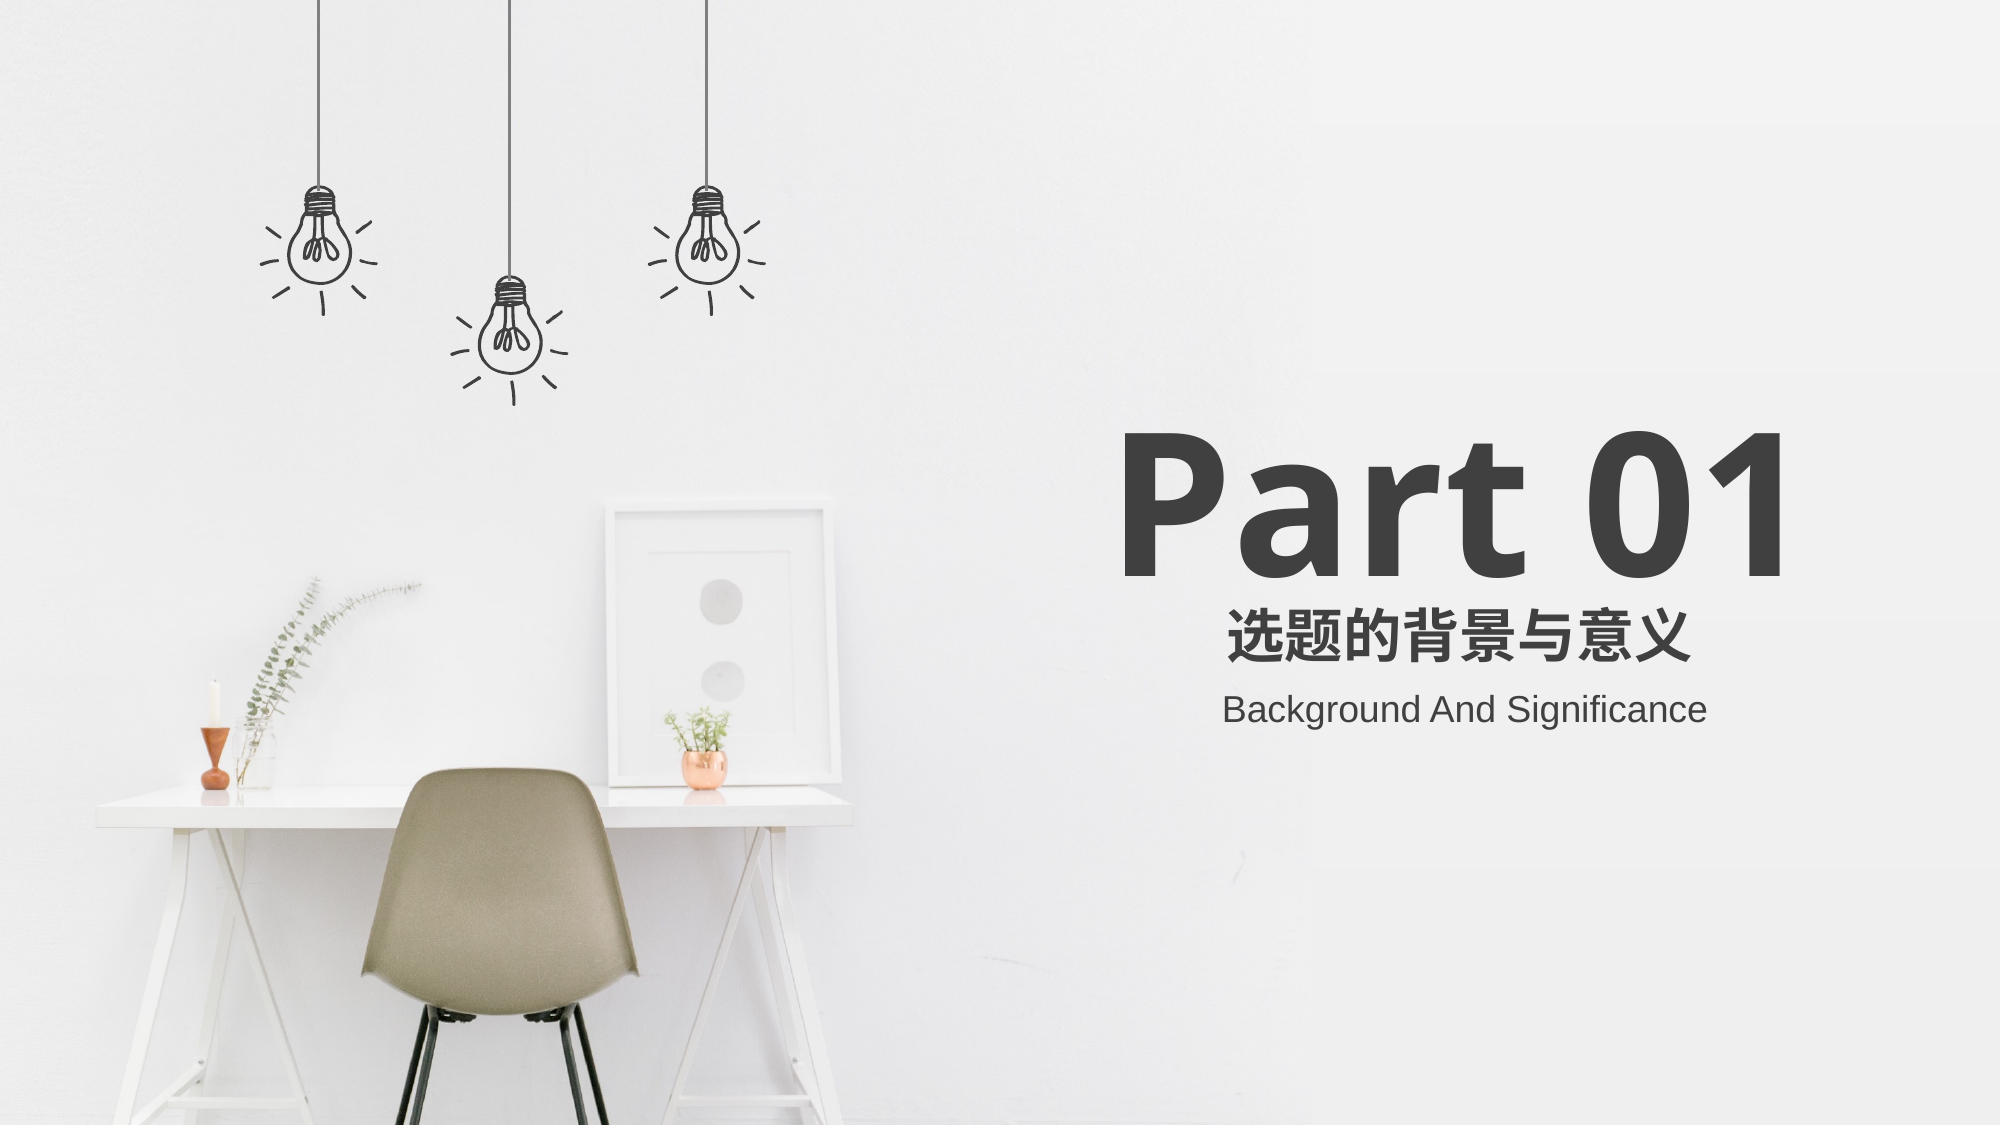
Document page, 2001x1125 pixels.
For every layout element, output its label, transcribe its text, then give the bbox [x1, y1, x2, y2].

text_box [0, 0, 1313, 1125]
text_box Background And Significance [1313, 677, 1872, 738]
text_box Part 01 [1313, 368, 1968, 624]
text_box 选题的背景与意义 [1313, 592, 1867, 677]
